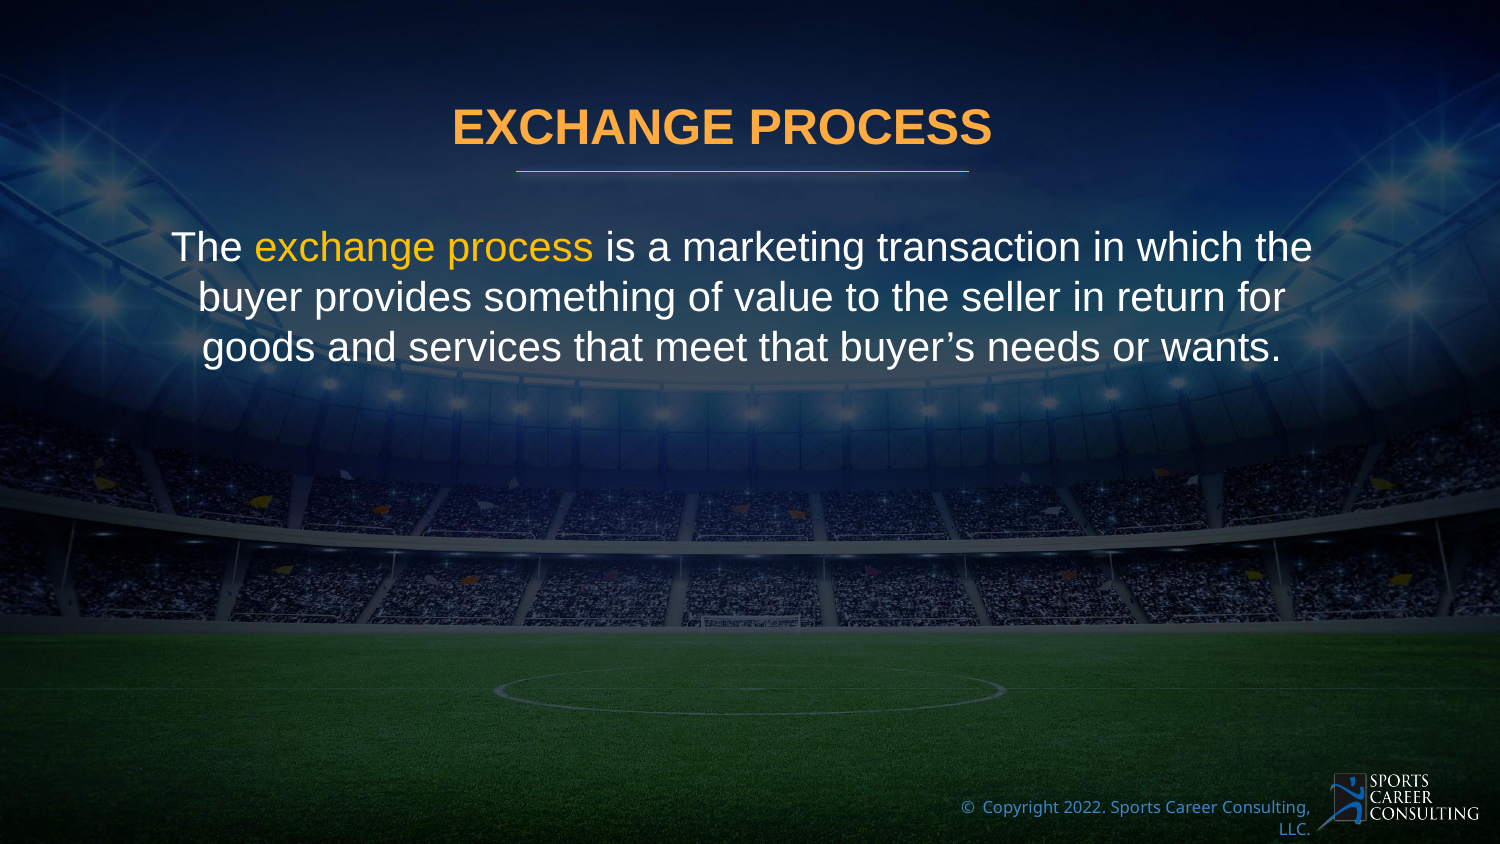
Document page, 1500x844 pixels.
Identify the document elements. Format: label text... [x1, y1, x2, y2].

title EXCHANGE PROCESS [251, 79, 1193, 171]
picture [0, 0, 1500, 844]
text_box © Copyright 2022. Sports Career Consulting, LLC. [914, 769, 1326, 844]
list The exchange process is a marketing transaction in which the buyer provides something of value to the seller in return for goods and services that meet that buyer’s needs or wants. [153, 204, 1331, 703]
